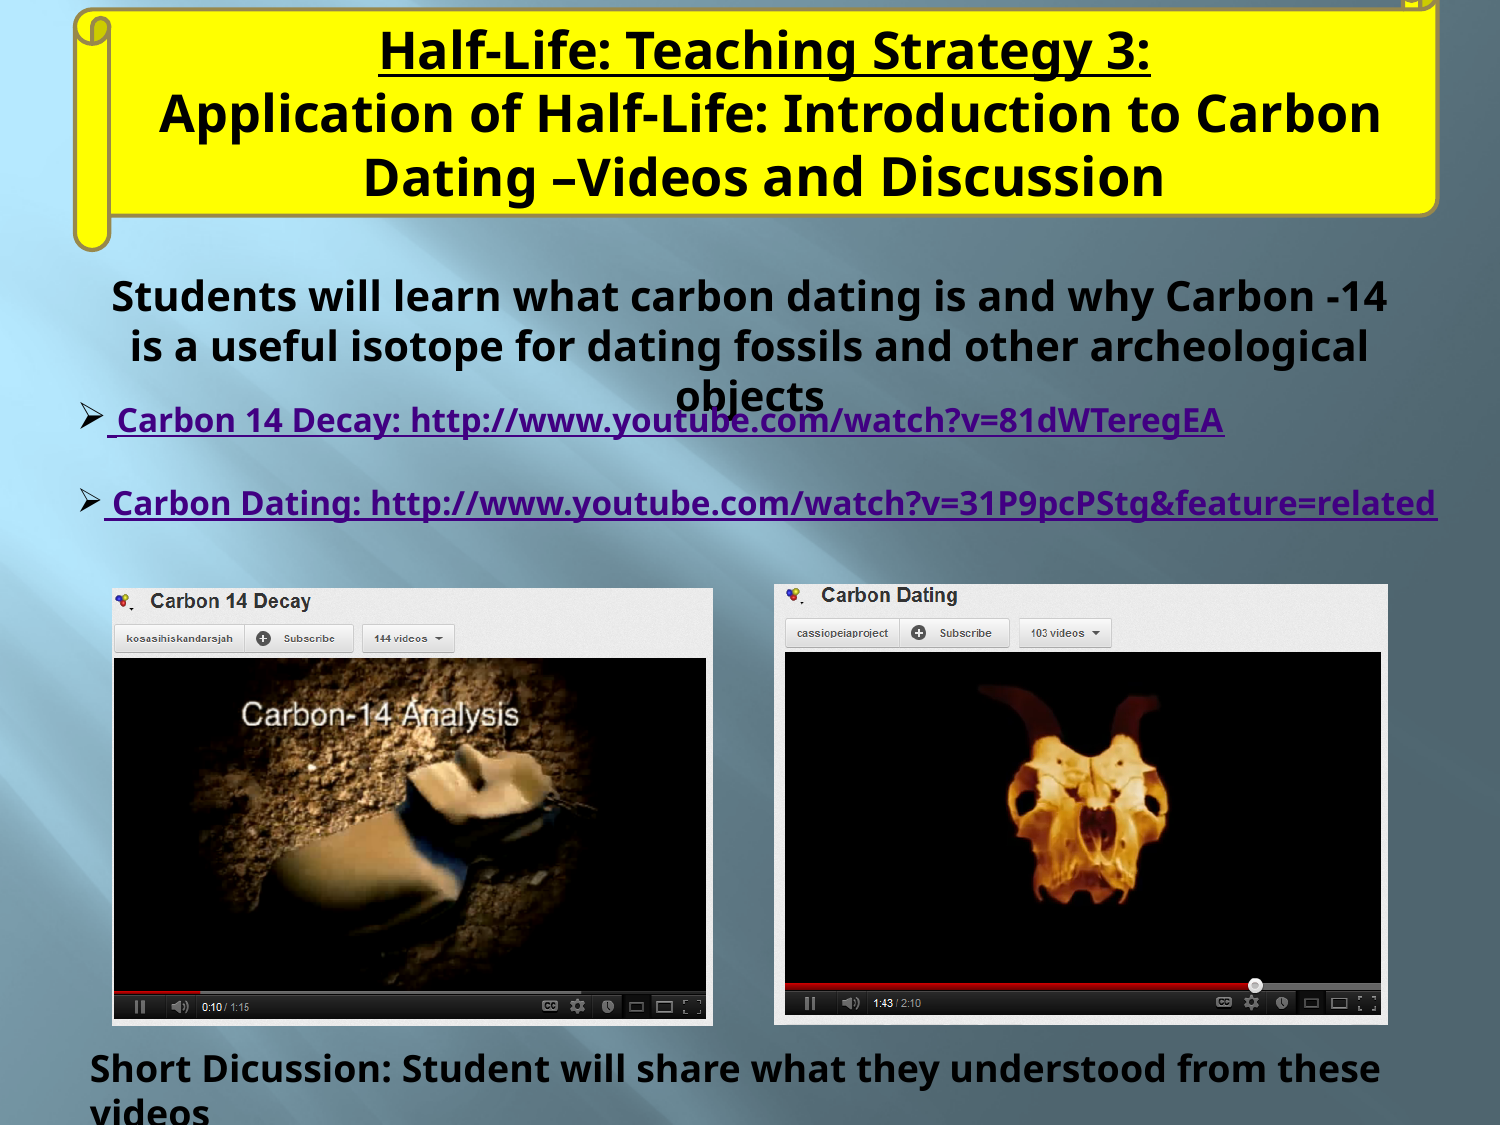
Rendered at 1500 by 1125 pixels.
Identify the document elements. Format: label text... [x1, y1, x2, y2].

text_box Carbon Dating: http://www.youtube.com/watch?v=31P9pcPStg&feature=related [62, 474, 1500, 535]
text_box Students will learn what carbon dating is and why Carbon -14 is a useful isotope for dating fossils and other archeological objects [87, 262, 1413, 428]
text_box Carbon 14 Decay: http://www.youtube.com/watch?v=81dWTeregEA [62, 387, 1400, 454]
picture [774, 584, 1388, 1026]
text_box Short Dicussion: Student will share what they understood from these videos [74, 1037, 1438, 1125]
text_box Half-Life: Teaching Strategy 3: Application of Half-Life: Introduction to Carbon Dating –Videos and Discussion [72, 0, 1440, 253]
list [112, 588, 713, 1026]
